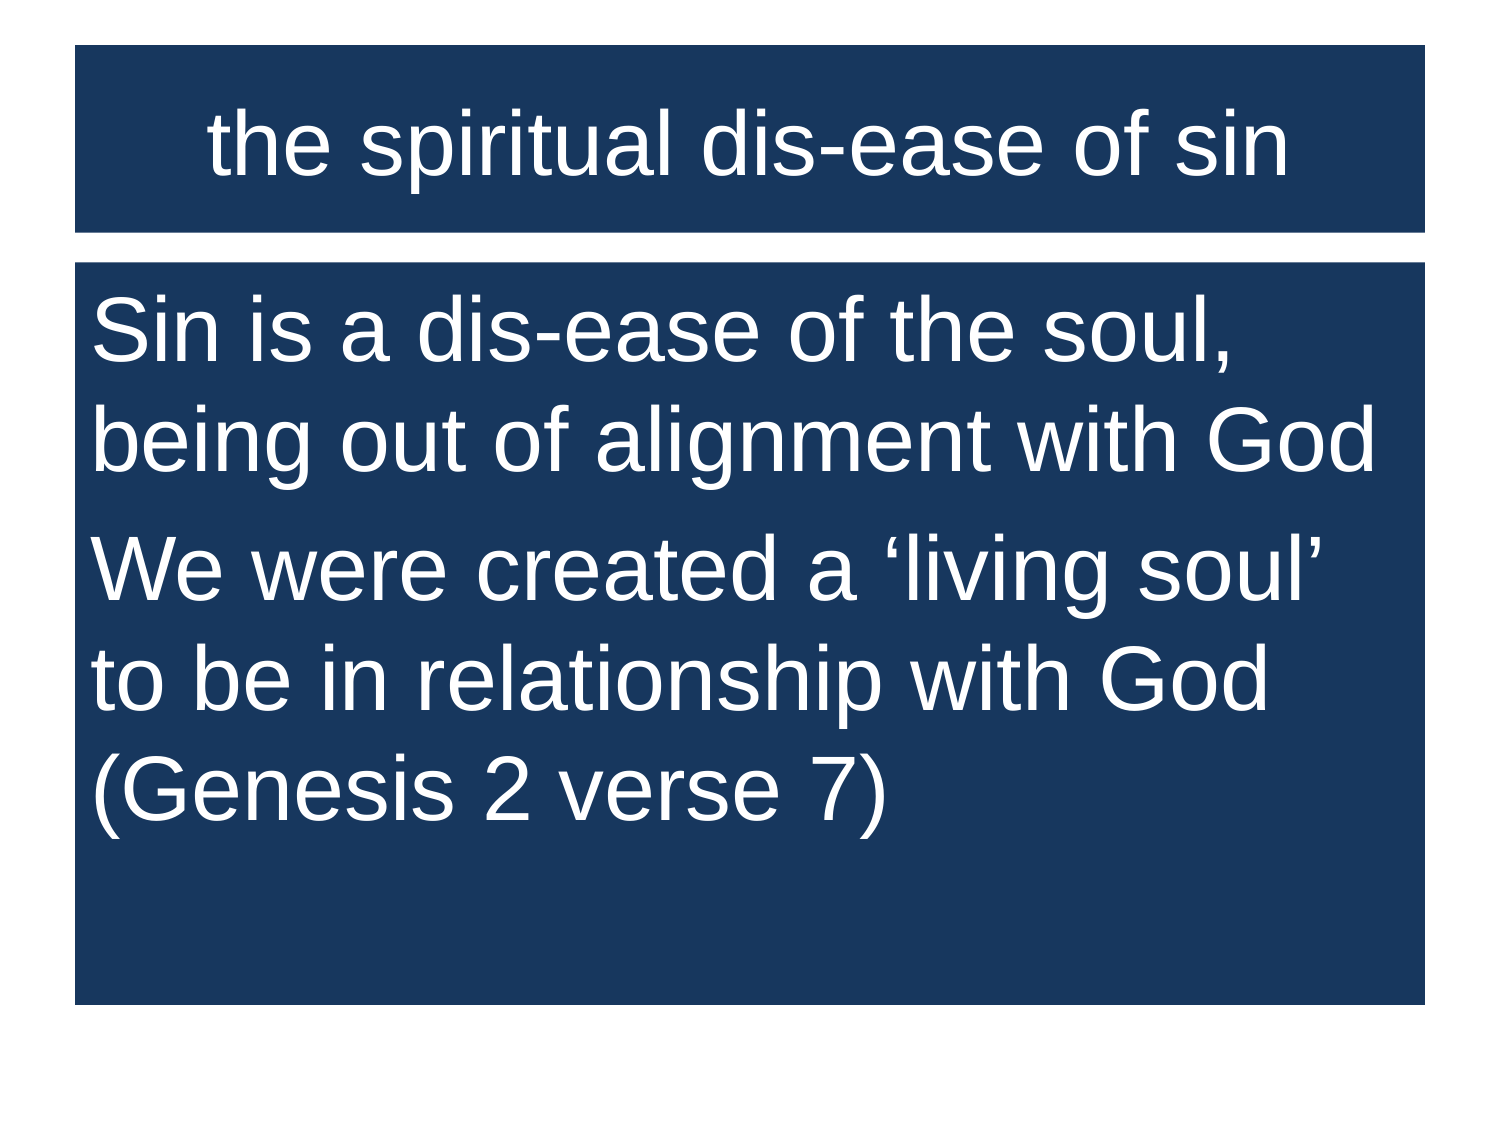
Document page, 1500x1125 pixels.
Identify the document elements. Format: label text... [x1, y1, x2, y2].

list Sin is a dis-ease of the soul, being out of alignment with God We were created a ‘living soul’ to be in relationship with God (Genesis 2 verse 7) [75, 262, 1425, 1005]
title the spiritual dis-ease of sin [75, 45, 1425, 233]
